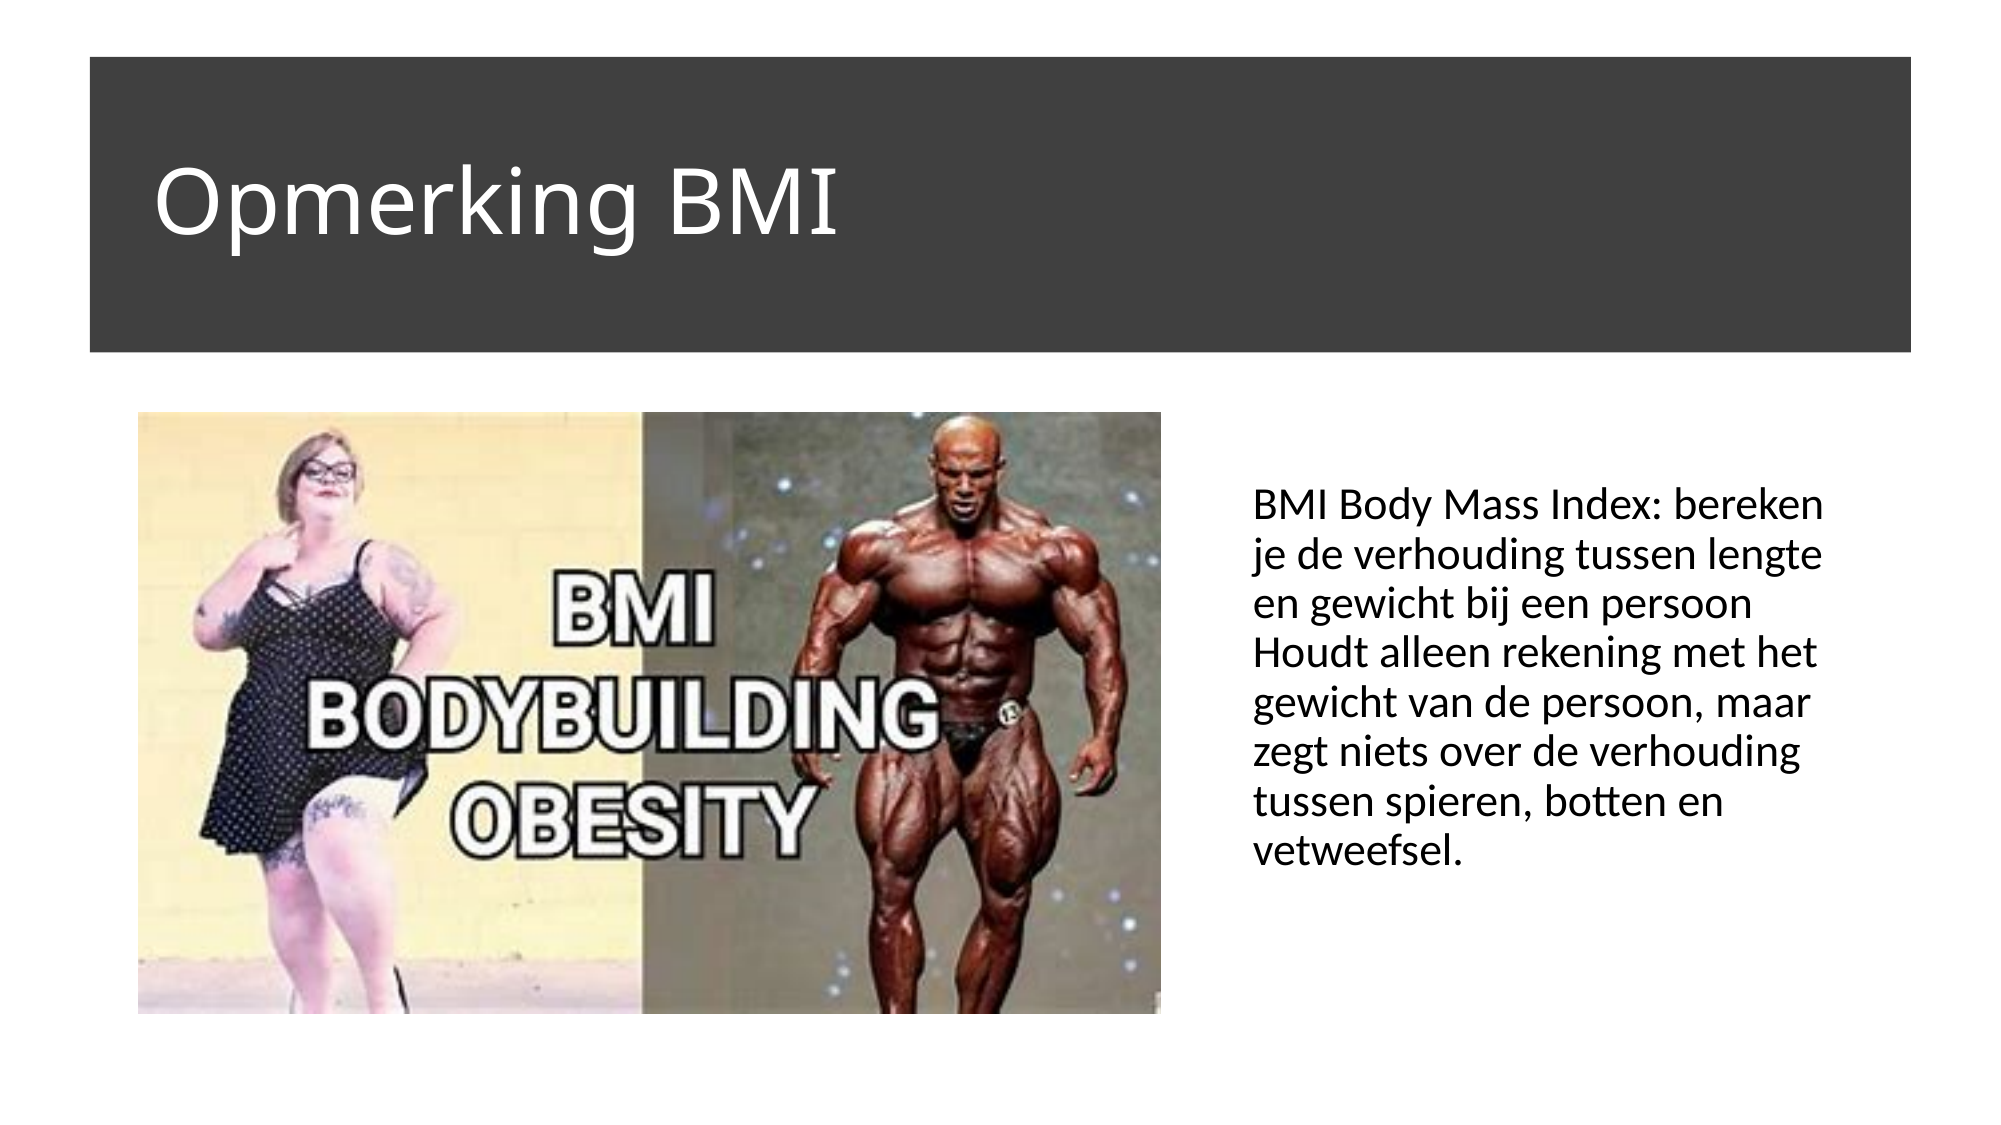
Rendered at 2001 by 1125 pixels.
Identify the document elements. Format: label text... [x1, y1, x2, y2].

picture [137, 412, 1161, 1014]
list BMI Body Mass Index: bereken je de verhouding tussen lengte en gewicht bij een persoon Houdt alleen rekening met het gewicht van de persoon, maar zegt niets over de verhouding tussen spieren, botten en vetweefsel. [1237, 412, 1862, 1014]
text_box [89, 56, 1912, 353]
title Opmerking BMI [137, 96, 1863, 314]
